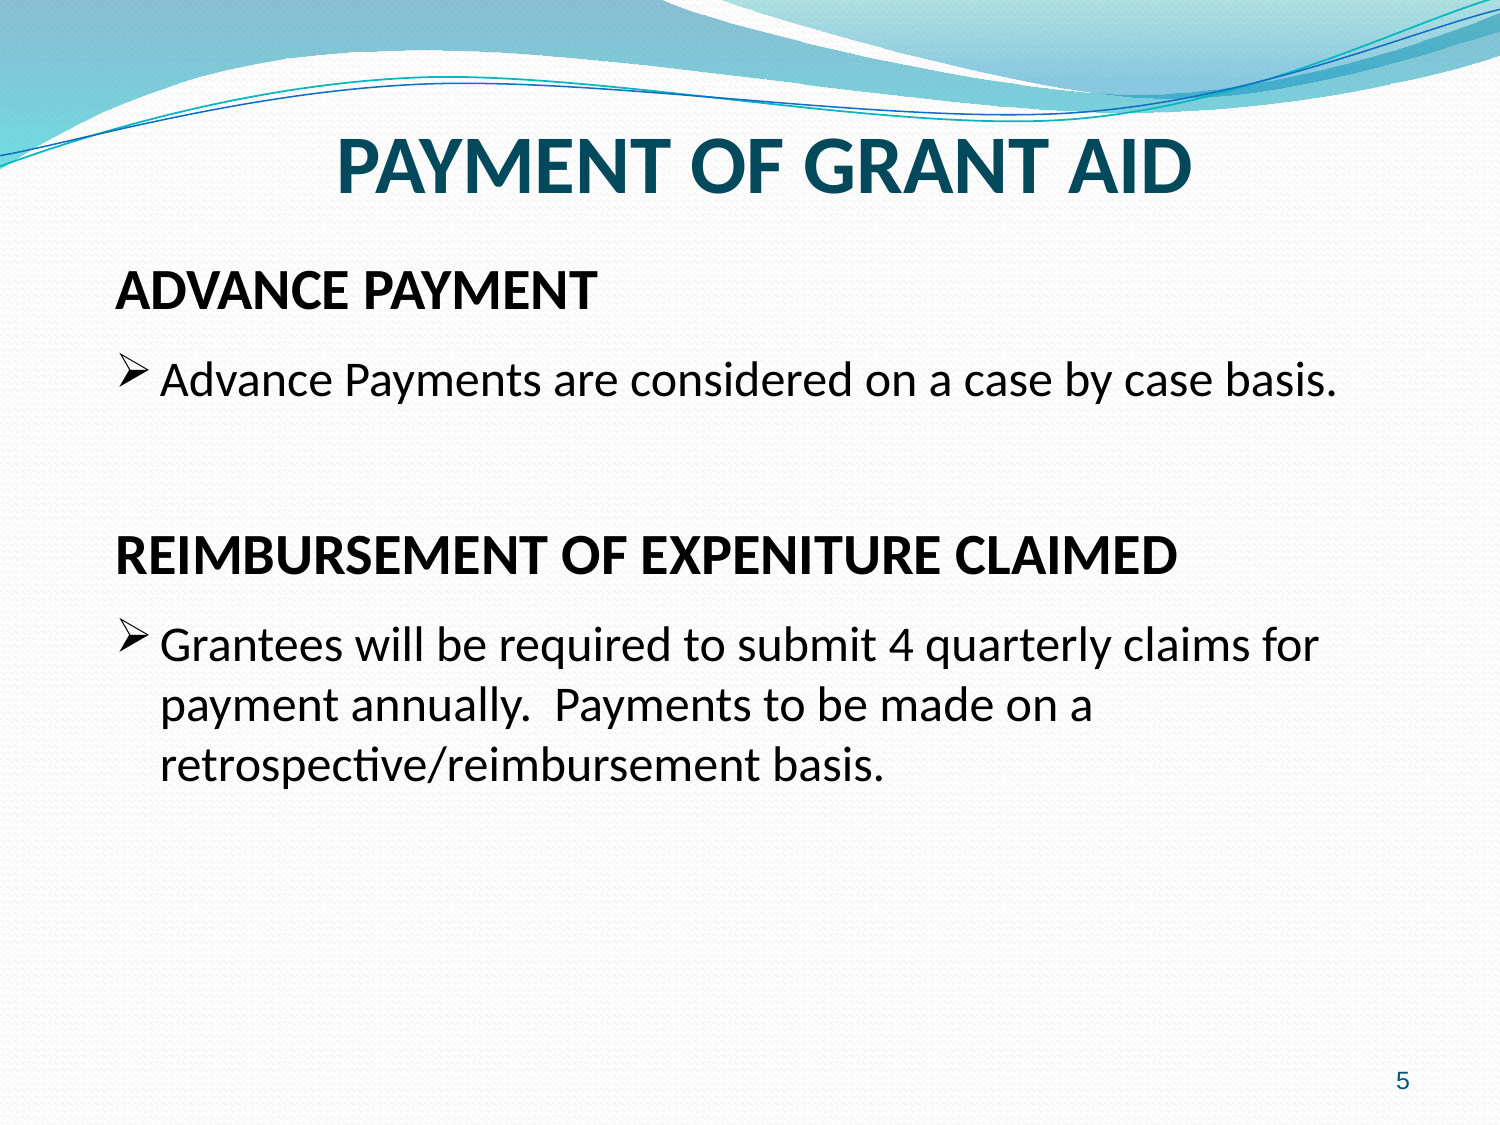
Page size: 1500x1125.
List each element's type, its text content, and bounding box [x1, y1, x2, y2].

list ADVANCE PAYMENT Advance Payments are considered on a case by case basis. REIMBURSEMENT OF EXPENITURE CLAIMED Grantees will be required to submit 4 quarterly claims for payment annually. Payments to be made on a retrospective/reimbursement basis. [100, 243, 1451, 966]
slide_number 5 [1299, 1042, 1425, 1103]
text_box PAYMENT OF GRANT AID [90, 66, 1441, 211]
